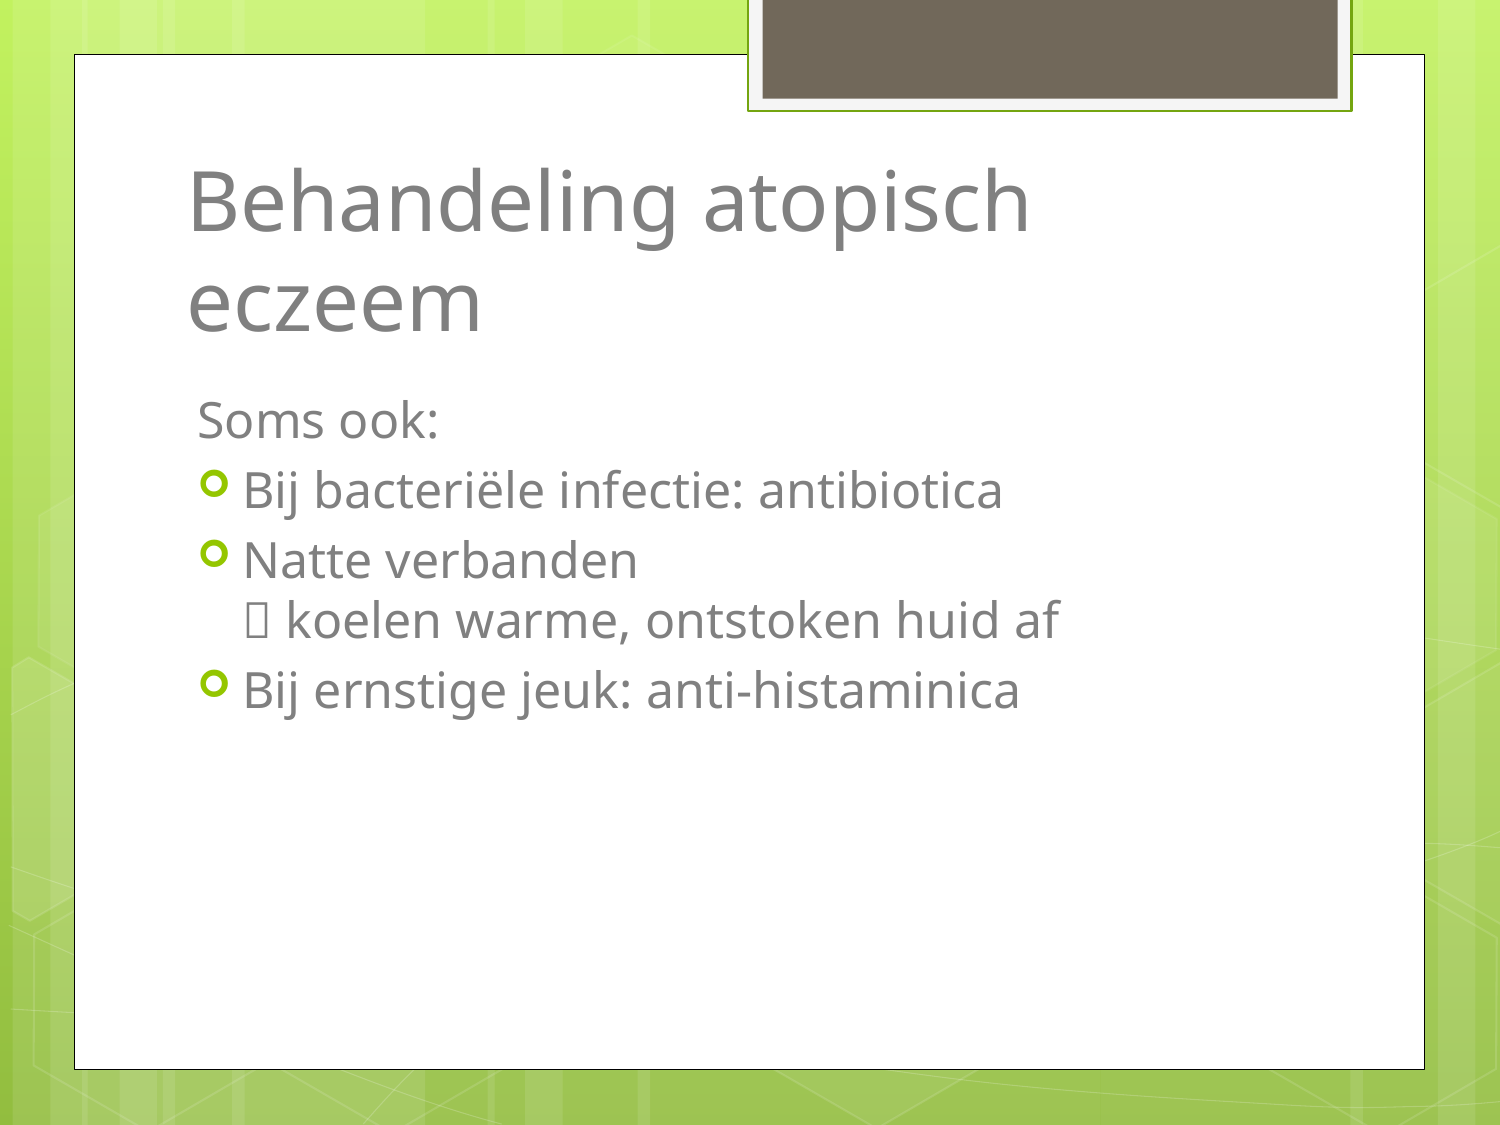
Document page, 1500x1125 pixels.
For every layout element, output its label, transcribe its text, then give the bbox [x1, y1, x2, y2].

title Behandeling atopisch eczeem [171, 168, 1324, 357]
list Soms ook: Bij bacteriële infectie: antibiotica Natte verbanden  koelen warme, ontstoken huid af Bij ernstige jeuk: anti-histaminica [171, 381, 1283, 957]
